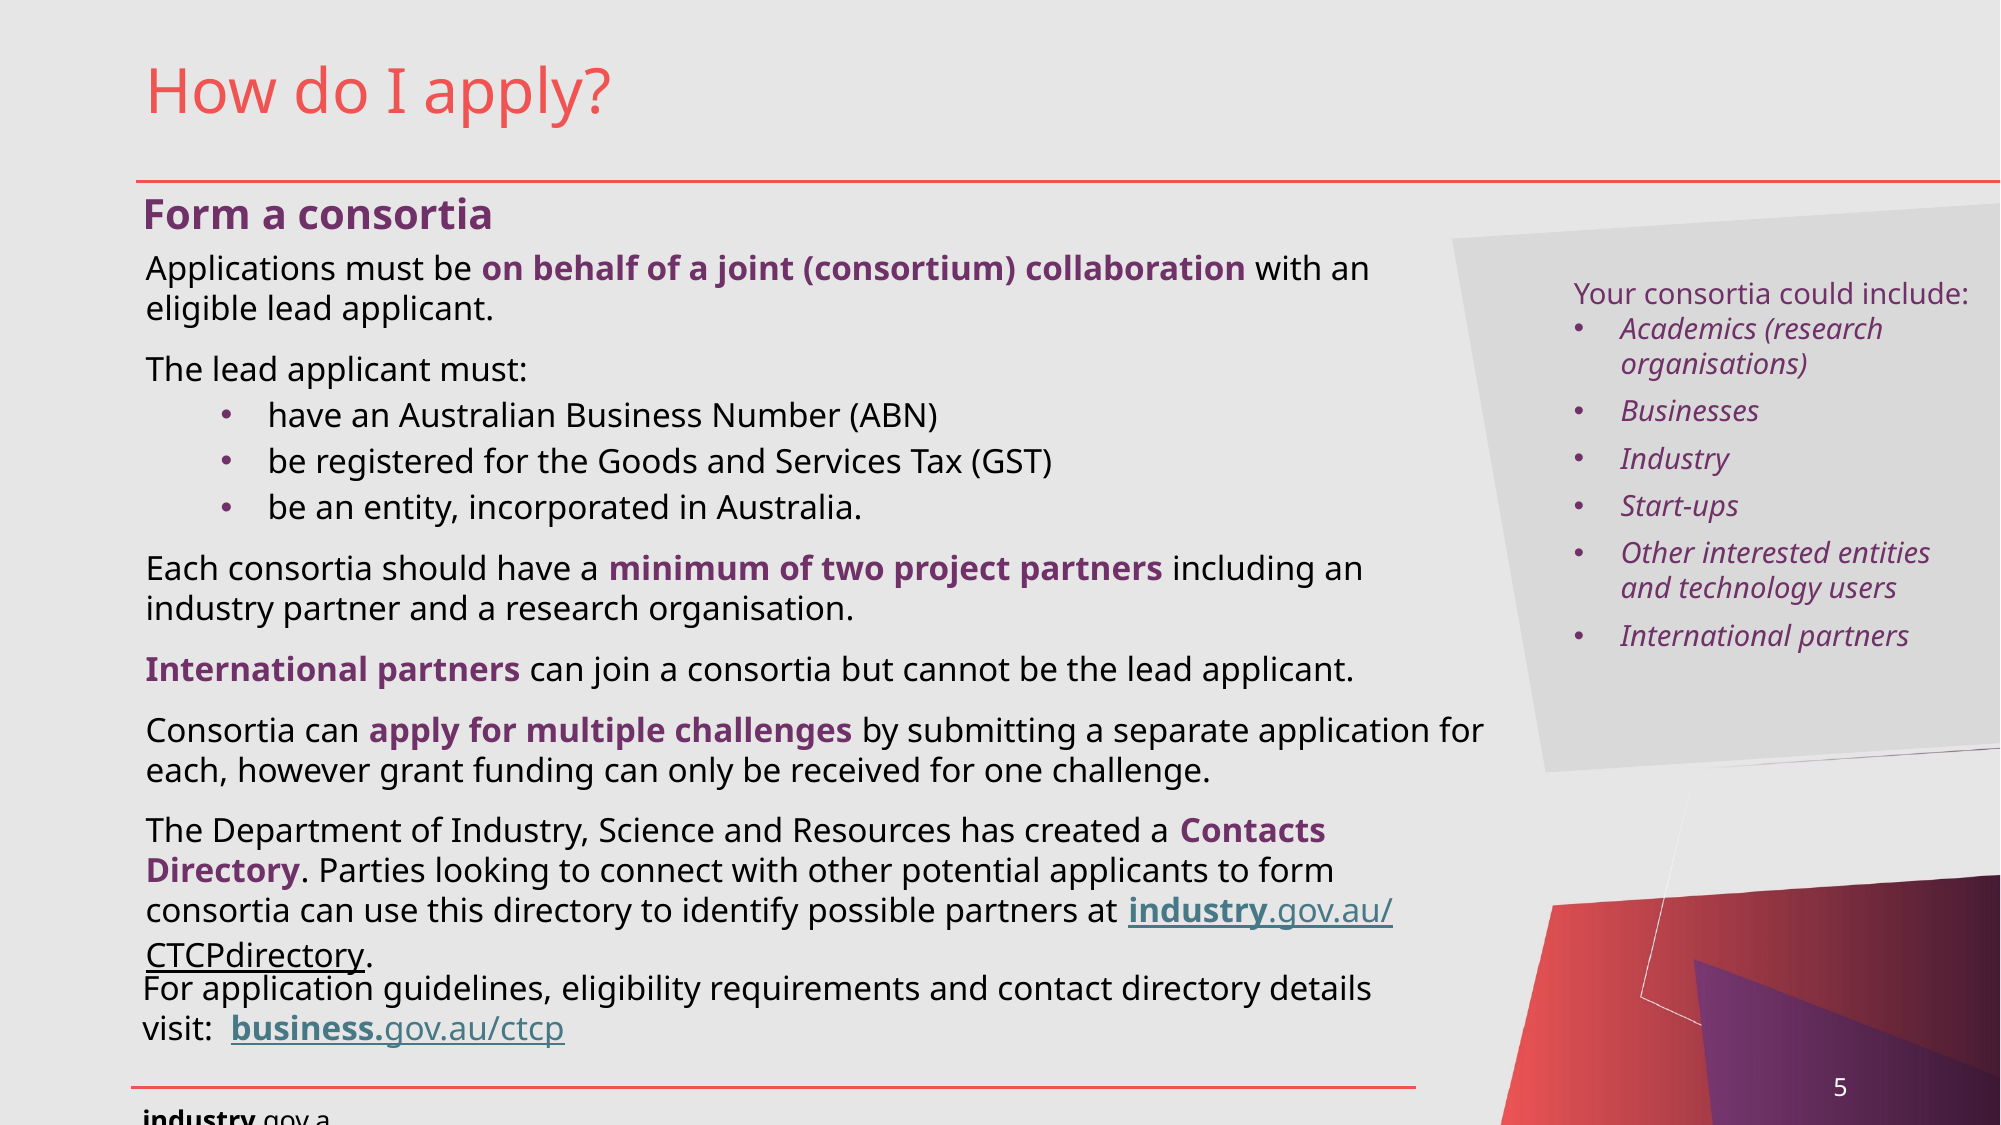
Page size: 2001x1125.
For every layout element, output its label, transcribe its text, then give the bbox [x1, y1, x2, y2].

picture [0, 0, 2001, 1125]
text_box [1493, 201, 2000, 775]
slide_number 5 [1412, 1058, 1863, 1118]
list Applications must be on behalf of a joint (consortium) collaboration with an eligible lead applicant. The lead applicant must: have an Australian Business Number (ABN) be registered for the Goods and Services Tax (GST) be an entity, incorporated in Australia. Each consortia should have a minimum of two project partners including an industry partner and a research organisation. International partners can join a consortia but cannot be the lead applicant. Consortia can apply for multiple challenges by submitting a separate application for each, however grant funding can only be received for one challenge. The Department of Industry, Science and Resources has created a Contacts Directory. Parties looking to connect with other potential applicants to form consortia can use this directory to identify possible partners at industry.gov.au/CTCPdirectory. [130, 246, 1503, 486]
text_box Form a consortia [127, 180, 1852, 246]
text_box industry.gov.au [127, 1099, 352, 1125]
title How do I apply? [130, 50, 1856, 135]
text_box For application guidelines, eligibility requirements and contact directory details visit: business.gov.au/ctcp [127, 964, 1465, 1073]
text_box Your consortia could include: Academics (research organisations) Businesses Industry Start-ups Other interested entities and technology users International partners [1558, 267, 2000, 708]
